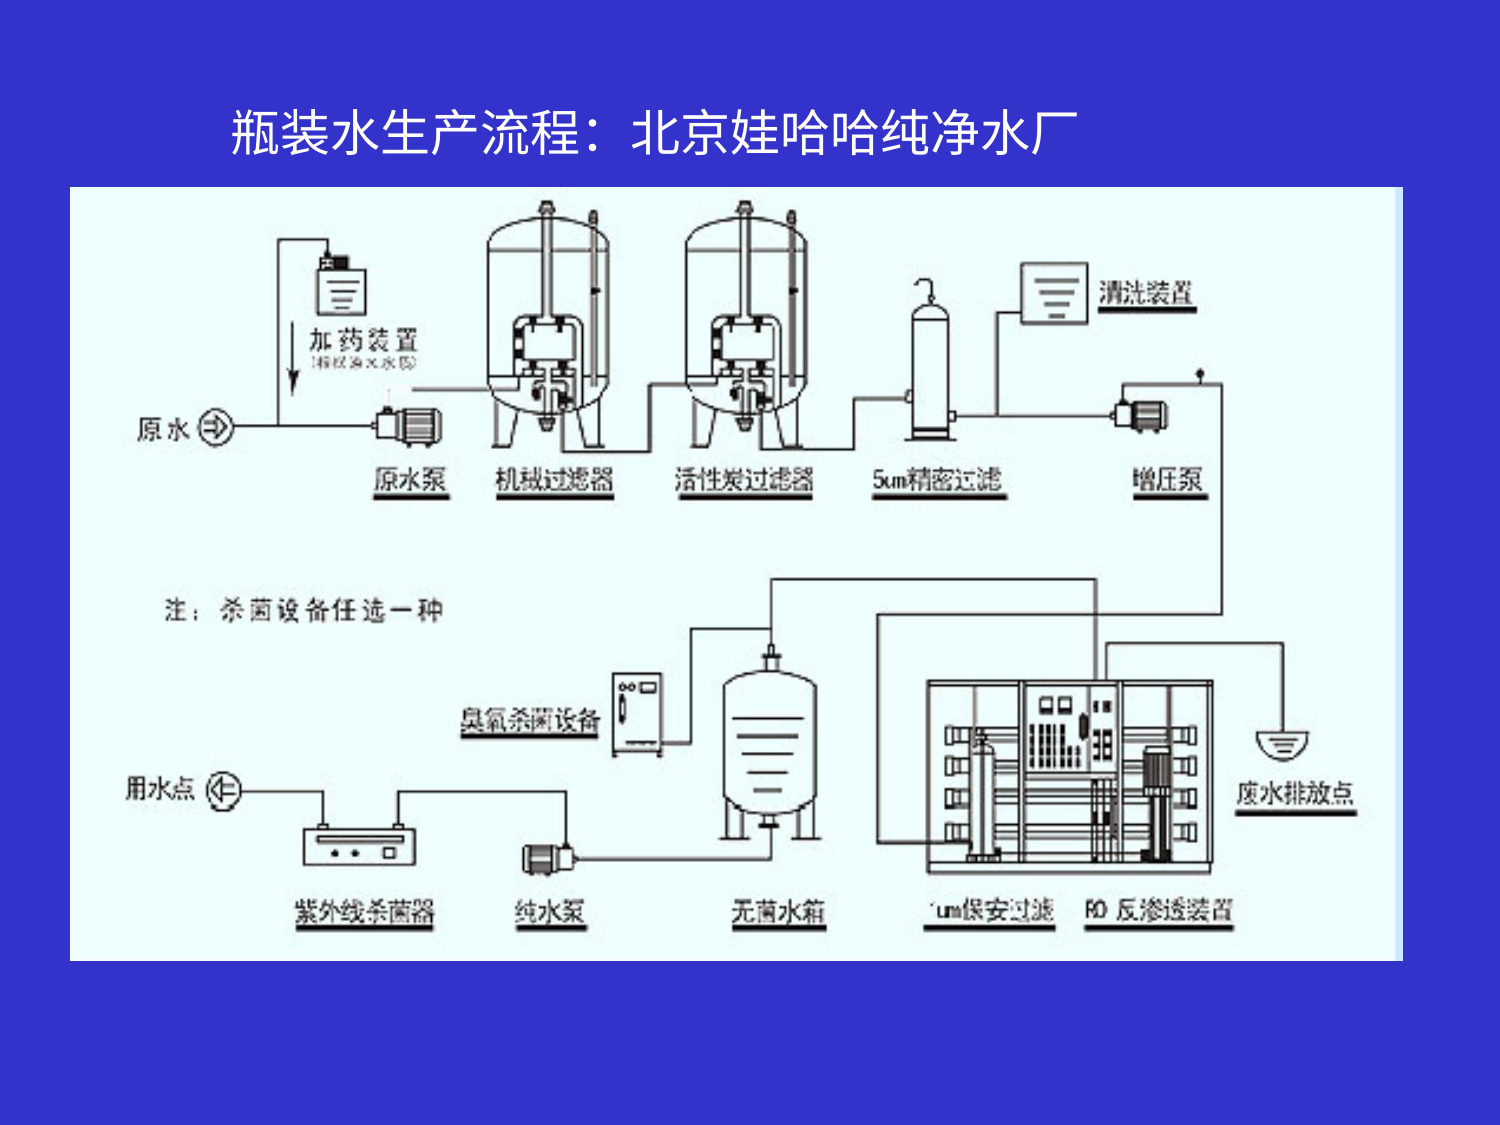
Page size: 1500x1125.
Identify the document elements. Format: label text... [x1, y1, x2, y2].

text_box 瓶装水生产流程：北京娃哈哈纯净水厂 [215, 93, 1096, 169]
picture [70, 187, 1403, 962]
